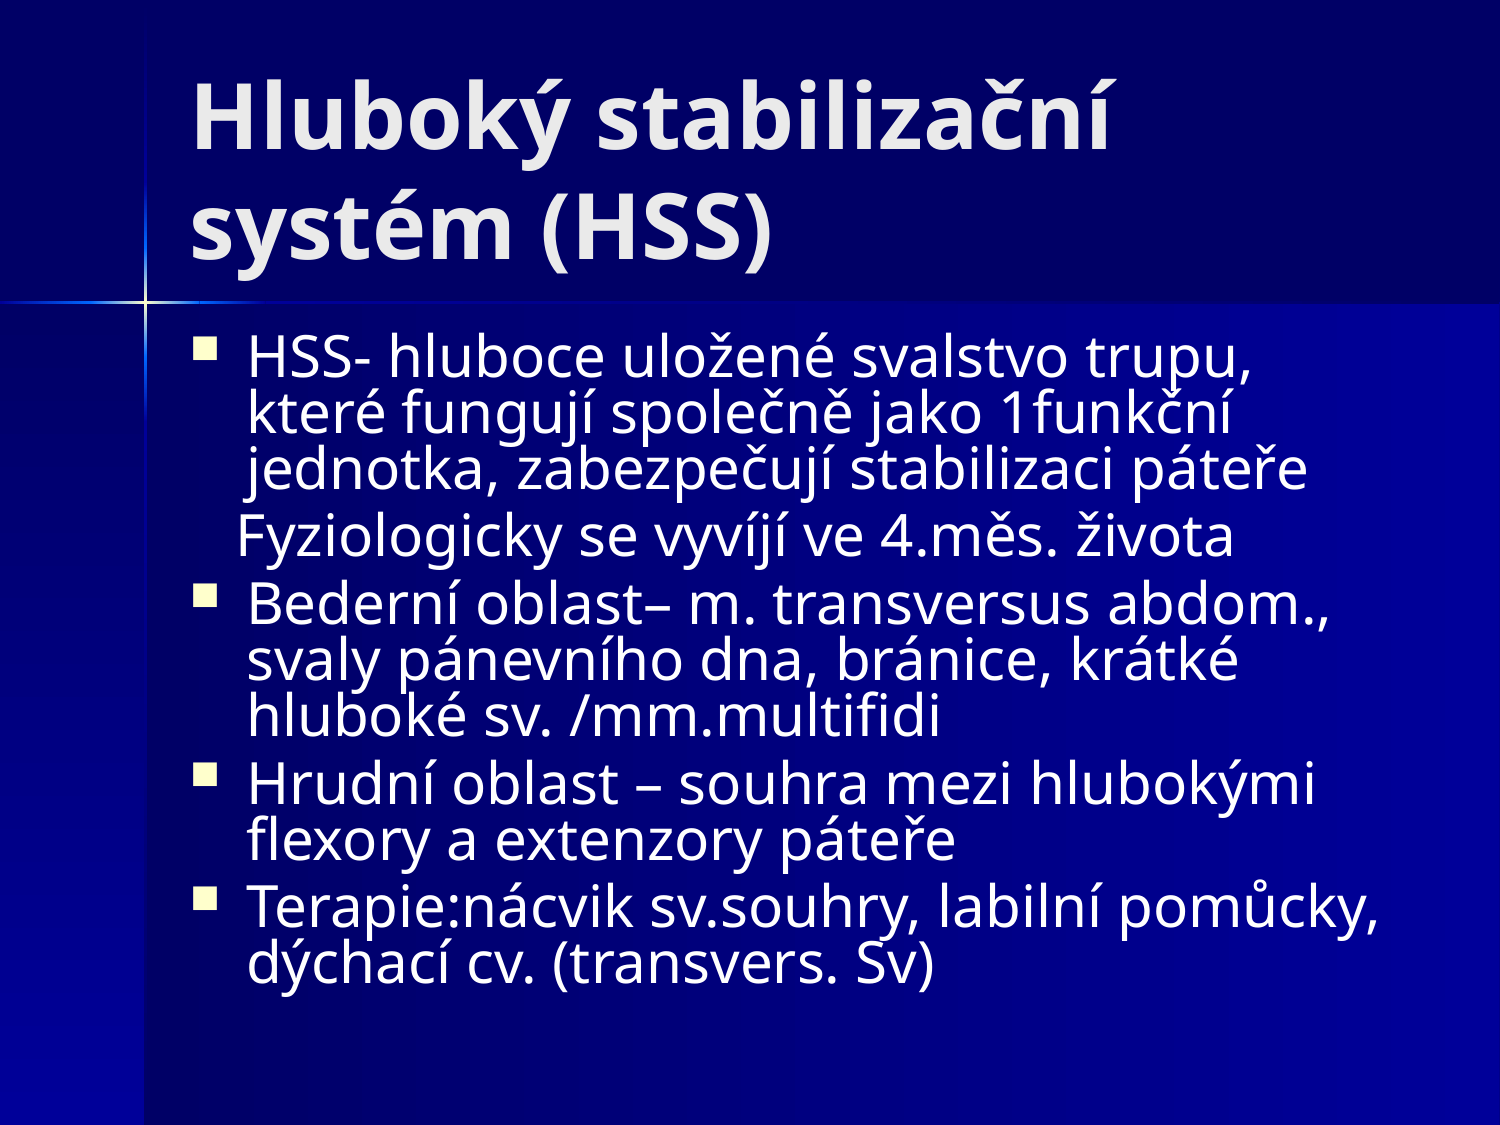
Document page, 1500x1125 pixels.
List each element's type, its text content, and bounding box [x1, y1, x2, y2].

list HSS- hluboce uložené svalstvo trupu, které fungují společně jako 1funkční jednotka, zabezpečují stabilizaci páteře Fyziologicky se vyvíjí ve 4.měs. života Bederní oblast– m. transversus abdom., svaly pánevního dna, bránice, krátké hluboké sv. /mm.multifidi Hrudní oblast – souhra mezi hlubokými flexory a extenzory páteře Terapie:nácvik sv.souhry, labilní pomůcky, dýchací cv. (transvers. Sv) [174, 324, 1413, 1001]
title Hluboký stabilizační systém (HSS) [174, 49, 1413, 286]
